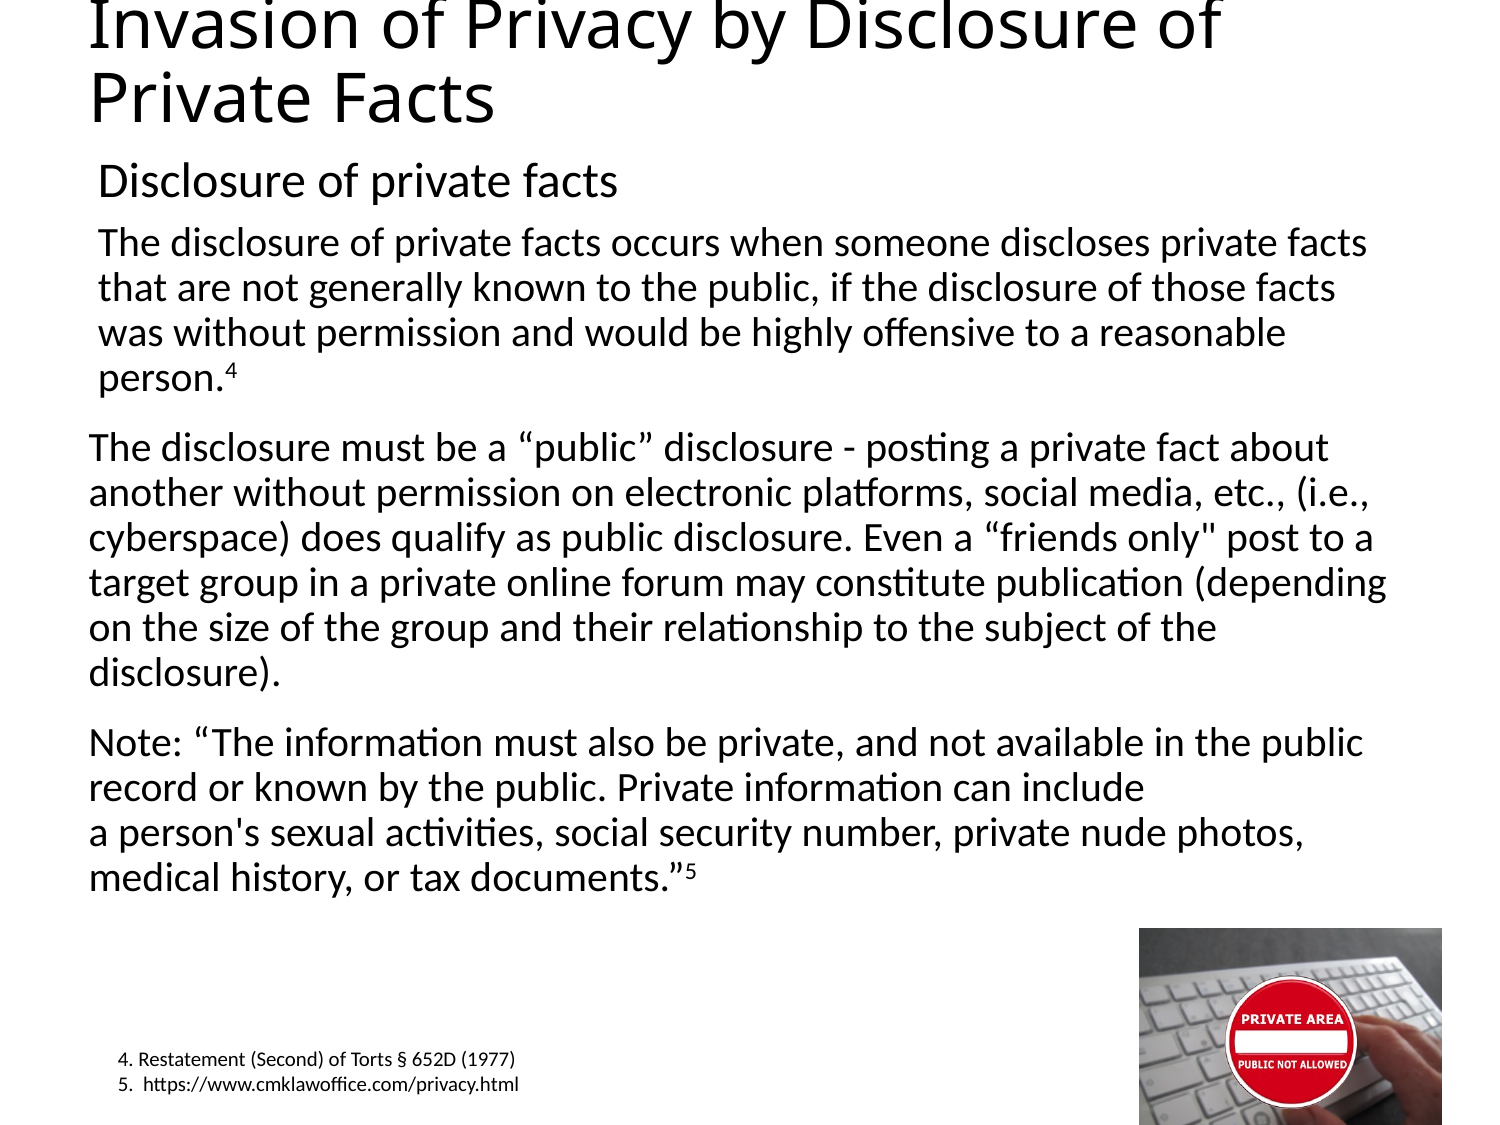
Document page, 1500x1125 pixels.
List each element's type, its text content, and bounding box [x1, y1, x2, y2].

picture [1139, 928, 1442, 1125]
title Invasion of Privacy by Disclosure of Private Facts [73, 44, 1461, 173]
list Disclosure of private facts The disclosure of private facts occurs when someone discloses private facts that are not generally known to the public, if the disclosure of those facts was without permission and would be highly offensive to a reasonable person.4 The disclosure must be a “public” disclosure - posting a private fact about another without permission on electronic platforms, social media, etc., (i.e., cyberspace) does qualify as public disclosure. Even a “friends only" post to a target group in a private online forum may constitute publication (depending on the size of the group and their relationship to the subject of the disclosure). Note: “The information must also be private, and not available in the public record or known by the public. Private information can include a person's sexual activities, social security number, private nude photos, medical history, or tax documents.”5 [73, 146, 1412, 980]
text_box 4. Restatement (Second) of Torts § 652D (1977) 5. https://www.cmklawoffice.com/privacy.html [103, 1013, 1139, 1104]
